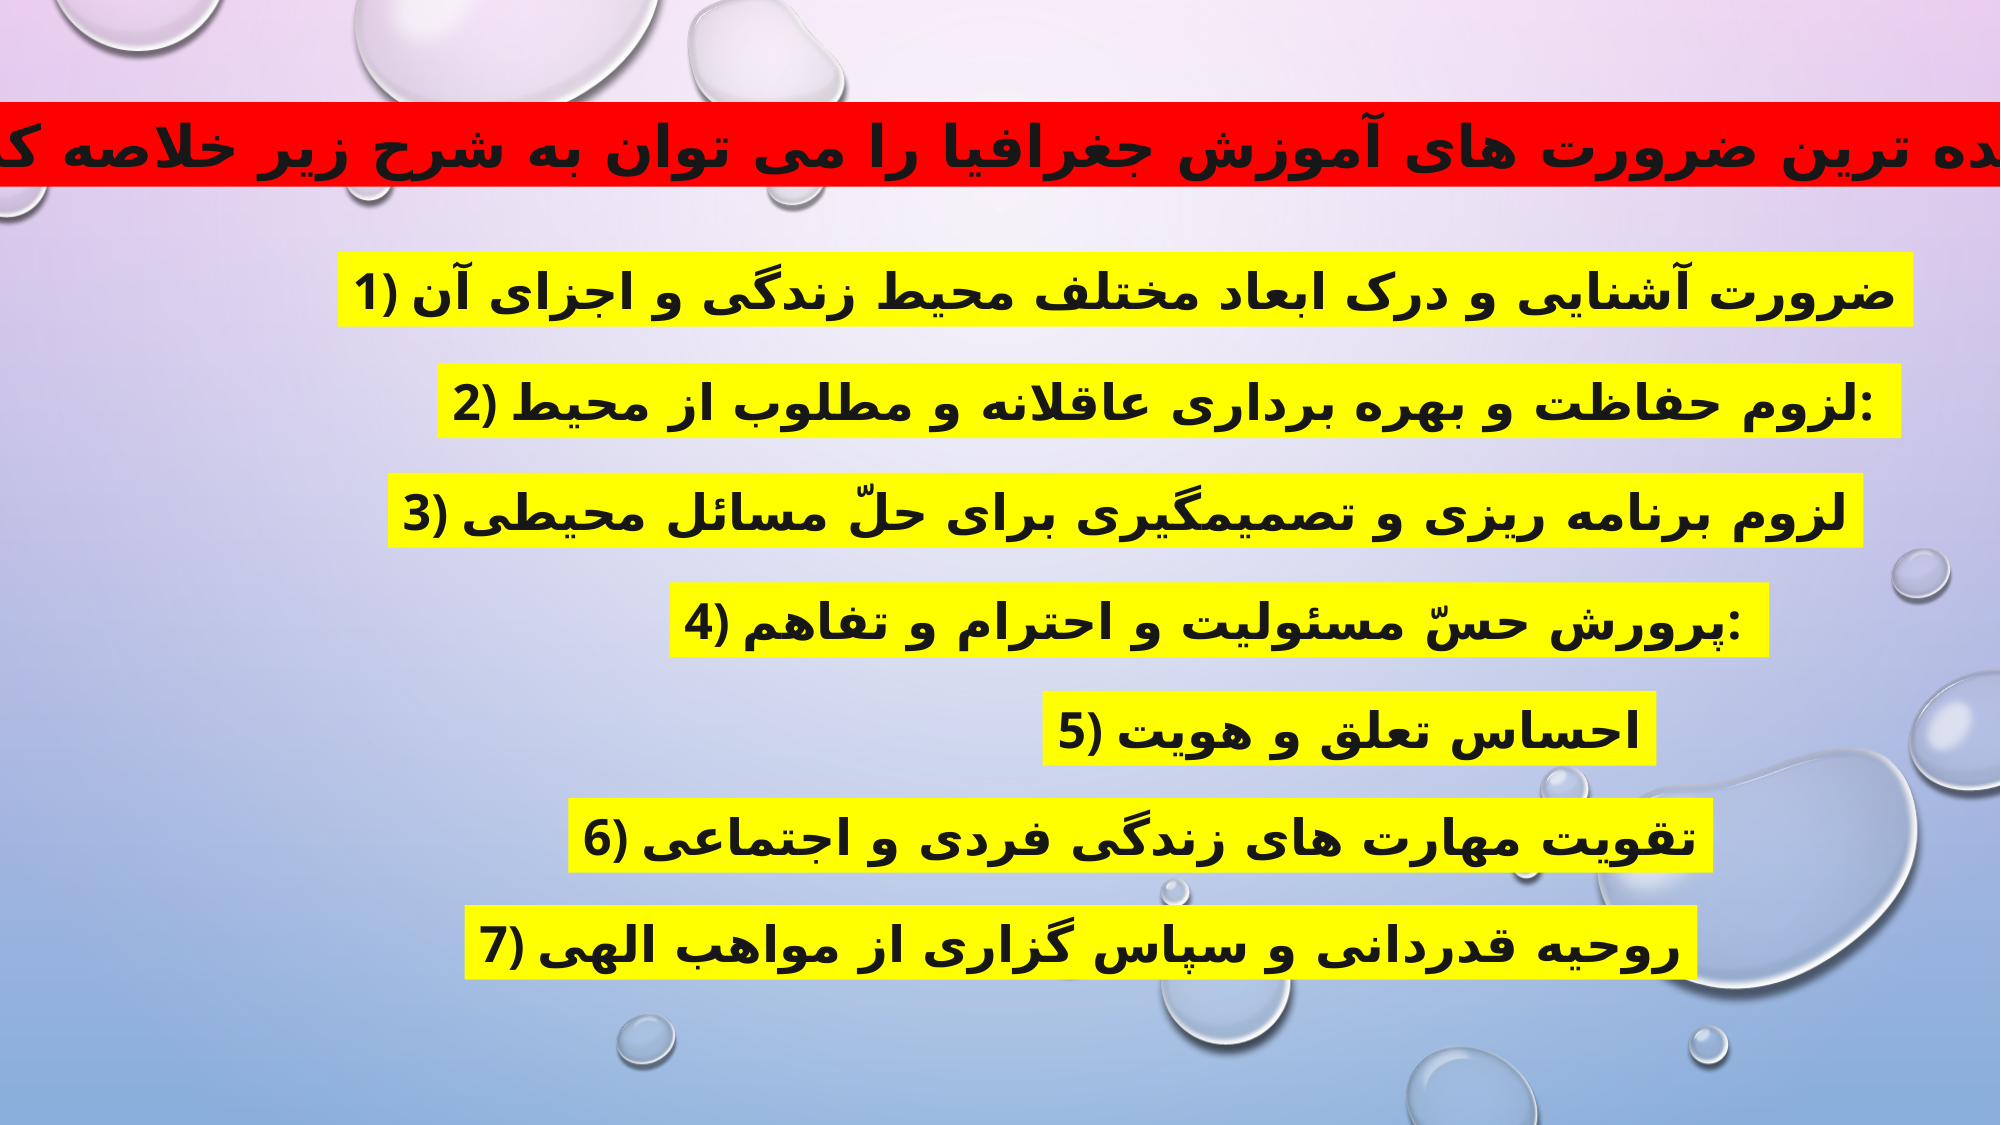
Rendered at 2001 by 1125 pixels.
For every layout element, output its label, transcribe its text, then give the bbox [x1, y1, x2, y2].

text_box عمده ترين ضرورت های آموزش جغرافيا را می توان به شرح زير خلاصه کرد [0, 102, 2000, 187]
picture [0, 0, 2000, 102]
text_box 2) لزوم حفاظت و بهره برداری عاقلانه و مطلوب از محيط: [437, 363, 1902, 439]
picture [0, 187, 2000, 1125]
text_box 4) پرورش حسّ مسئوليت و احترام و تفاهم: [669, 582, 1770, 658]
text_box 1) ضرورت آشنايی و درک ابعاد مختلف محيط زندگی و اجزای آن [337, 251, 1914, 327]
text_box 3) لزوم برنامه ريزی و تصميمگيری برای حلّ مسائل محيطی [387, 472, 1864, 548]
text_box 5) احساس تعلق و هويت [1042, 690, 1657, 766]
text_box 7) روحیه قدردانی و سپاس گزاری از مواهب الهی [464, 905, 1698, 980]
text_box 6) تقويت مهارت های زندگی فردی و اجتماعی [568, 797, 1714, 873]
